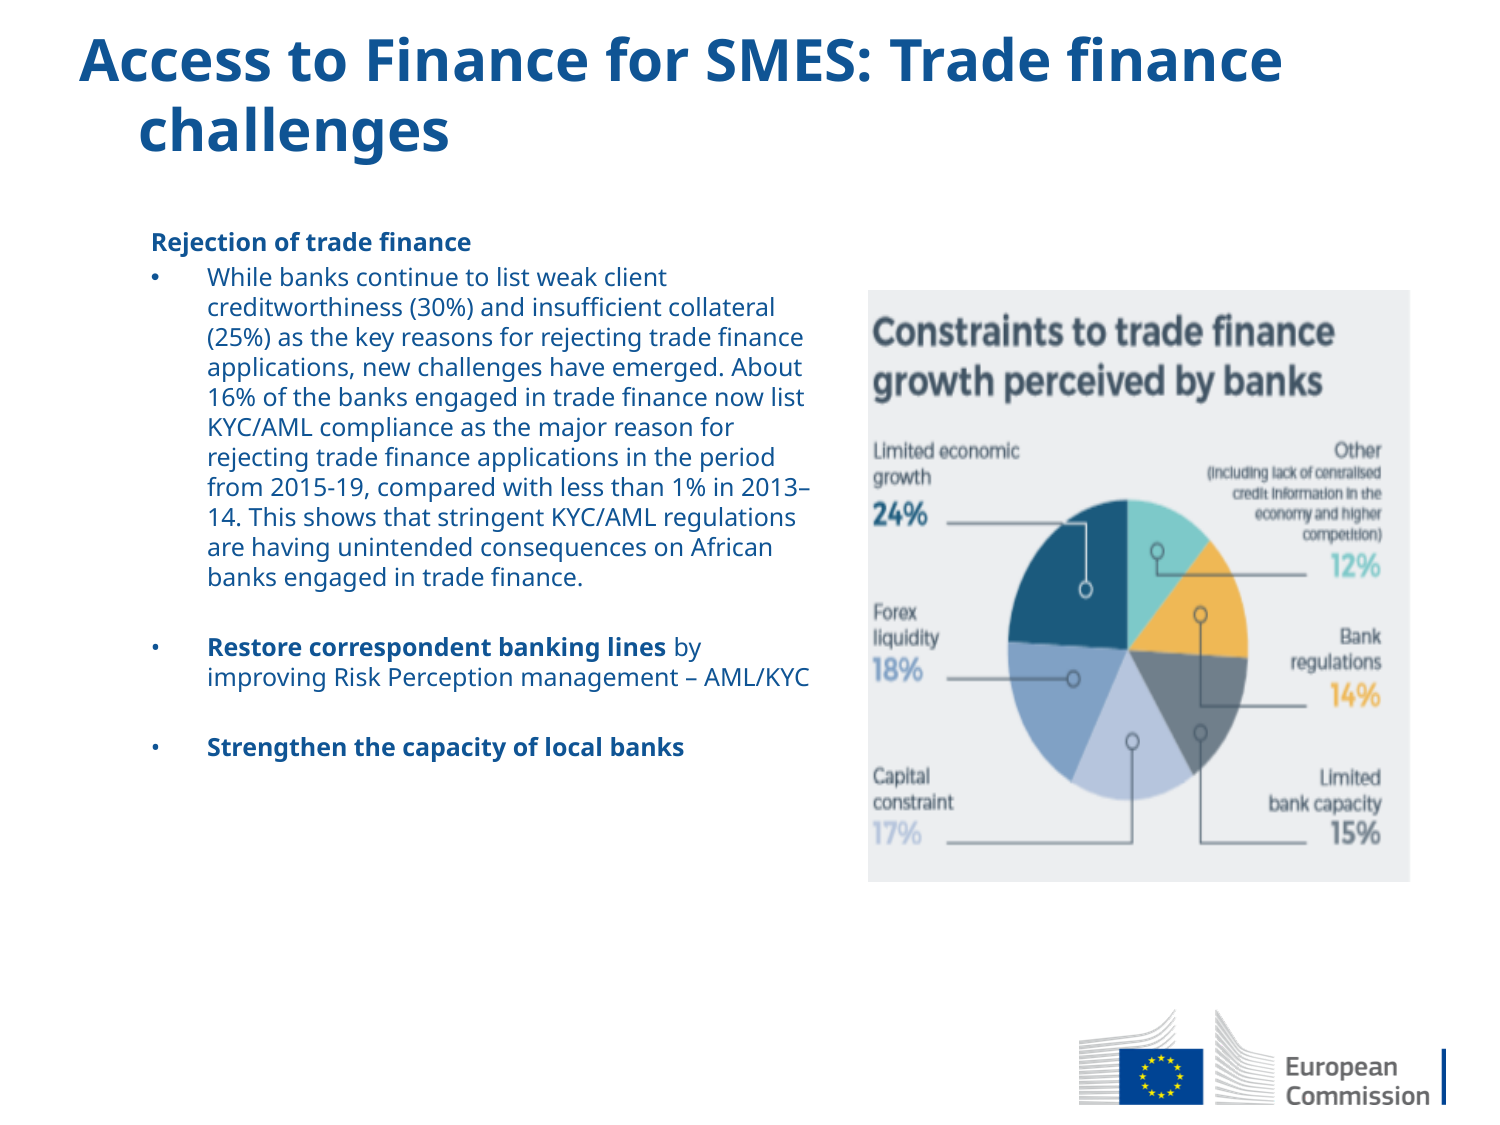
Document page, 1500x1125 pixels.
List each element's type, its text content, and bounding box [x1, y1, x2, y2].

picture [1078, 1008, 1447, 1106]
picture [867, 290, 1412, 882]
list Rejection of trade finance While banks continue to list weak client creditworthiness (30%) and insufficient collateral (25%) as the key reasons for rejecting trade finance applications, new challenges have emerged. About 16% of the banks engaged in trade finance now list KYC/AML compliance as the major reason for rejecting trade finance applications in the period from 2015-19, compared with less than 1% in 2013–14. This shows that stringent KYC/AML regulations are having unintended consequences on African banks engaged in trade finance. • Restore correspondent banking lines by improving Risk Perception management – AML/KYC • Strengthen the capacity of local banks [135, 184, 833, 1106]
text_box Access to Finance for SMES: Trade finance challenges [64, 30, 1500, 157]
